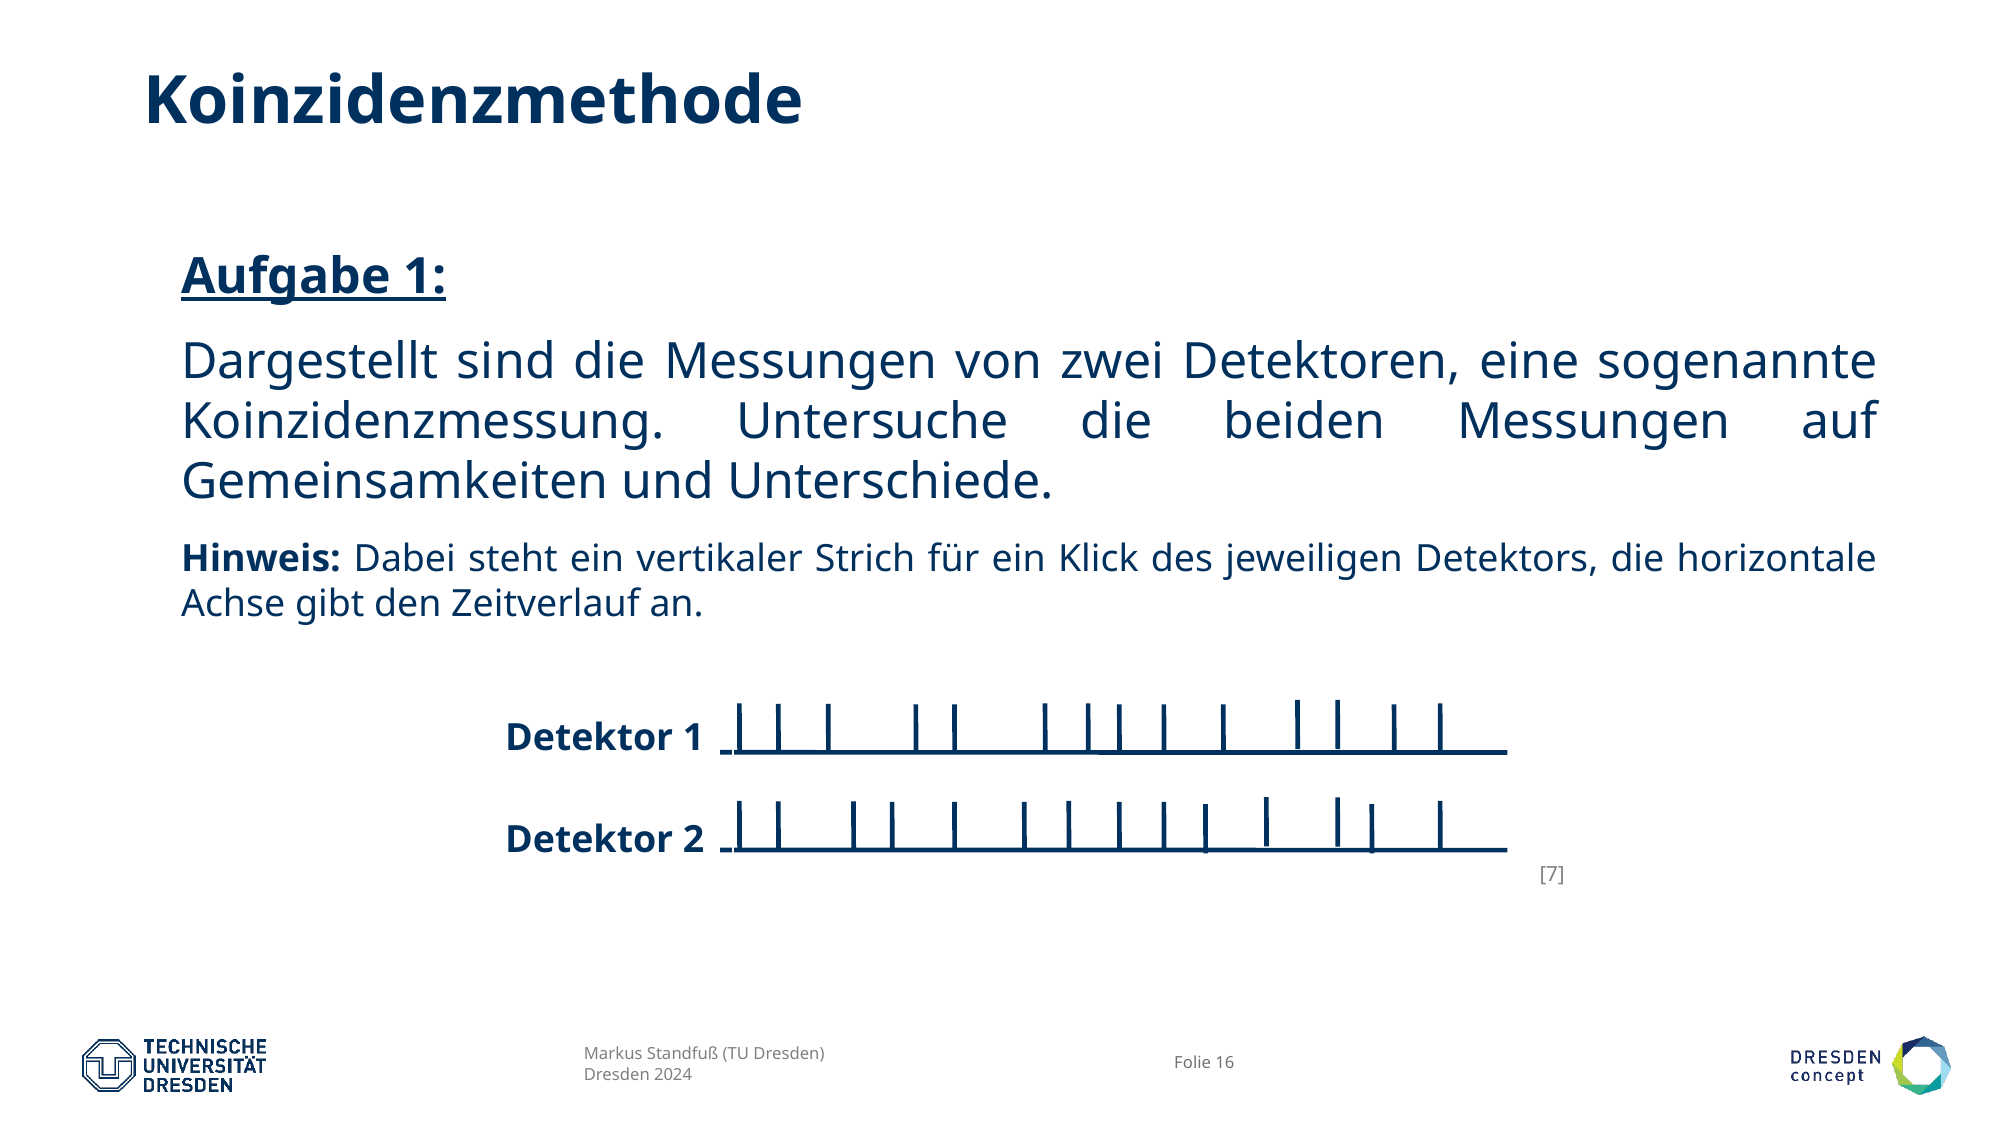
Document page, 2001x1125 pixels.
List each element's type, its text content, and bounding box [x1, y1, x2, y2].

picture [1791, 1036, 1951, 1095]
picture [82, 1039, 266, 1092]
table_cell Detektor 2 [491, 808, 732, 906]
list Aufgabe 1: Dargestellt sind die Messungen von zwei Detektoren, eine sogenannte Koinzidenzmessung. Untersuche die beiden Messungen auf Gemeinsamkeiten und Unterschiede. Hinweis: Dabei steht ein vertikaler Strich für ein Klick des jeweiligen Detektors, die horizontale Achse gibt den Zeitverlauf an. [143, 243, 1879, 956]
table_header Detektor 1 [491, 704, 732, 802]
text_box [7] [1524, 853, 1580, 893]
title Koinzidenzmethode [143, 56, 1879, 169]
